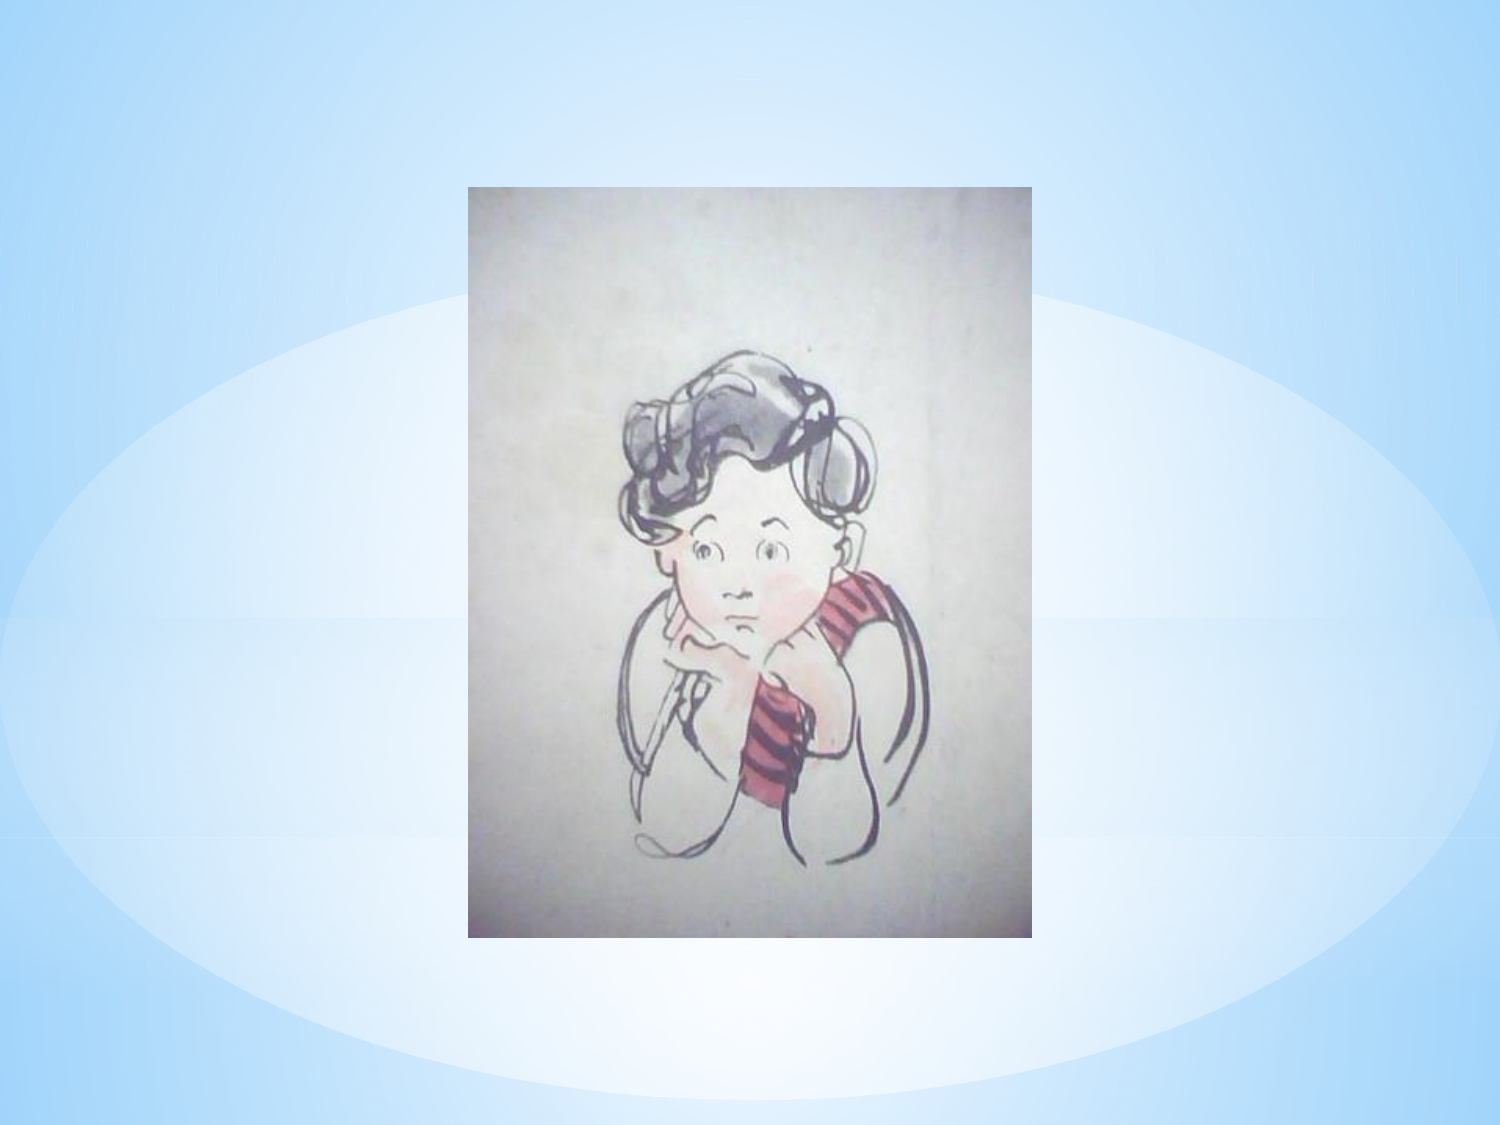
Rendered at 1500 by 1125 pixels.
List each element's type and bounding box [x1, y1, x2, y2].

picture [468, 187, 1032, 938]
